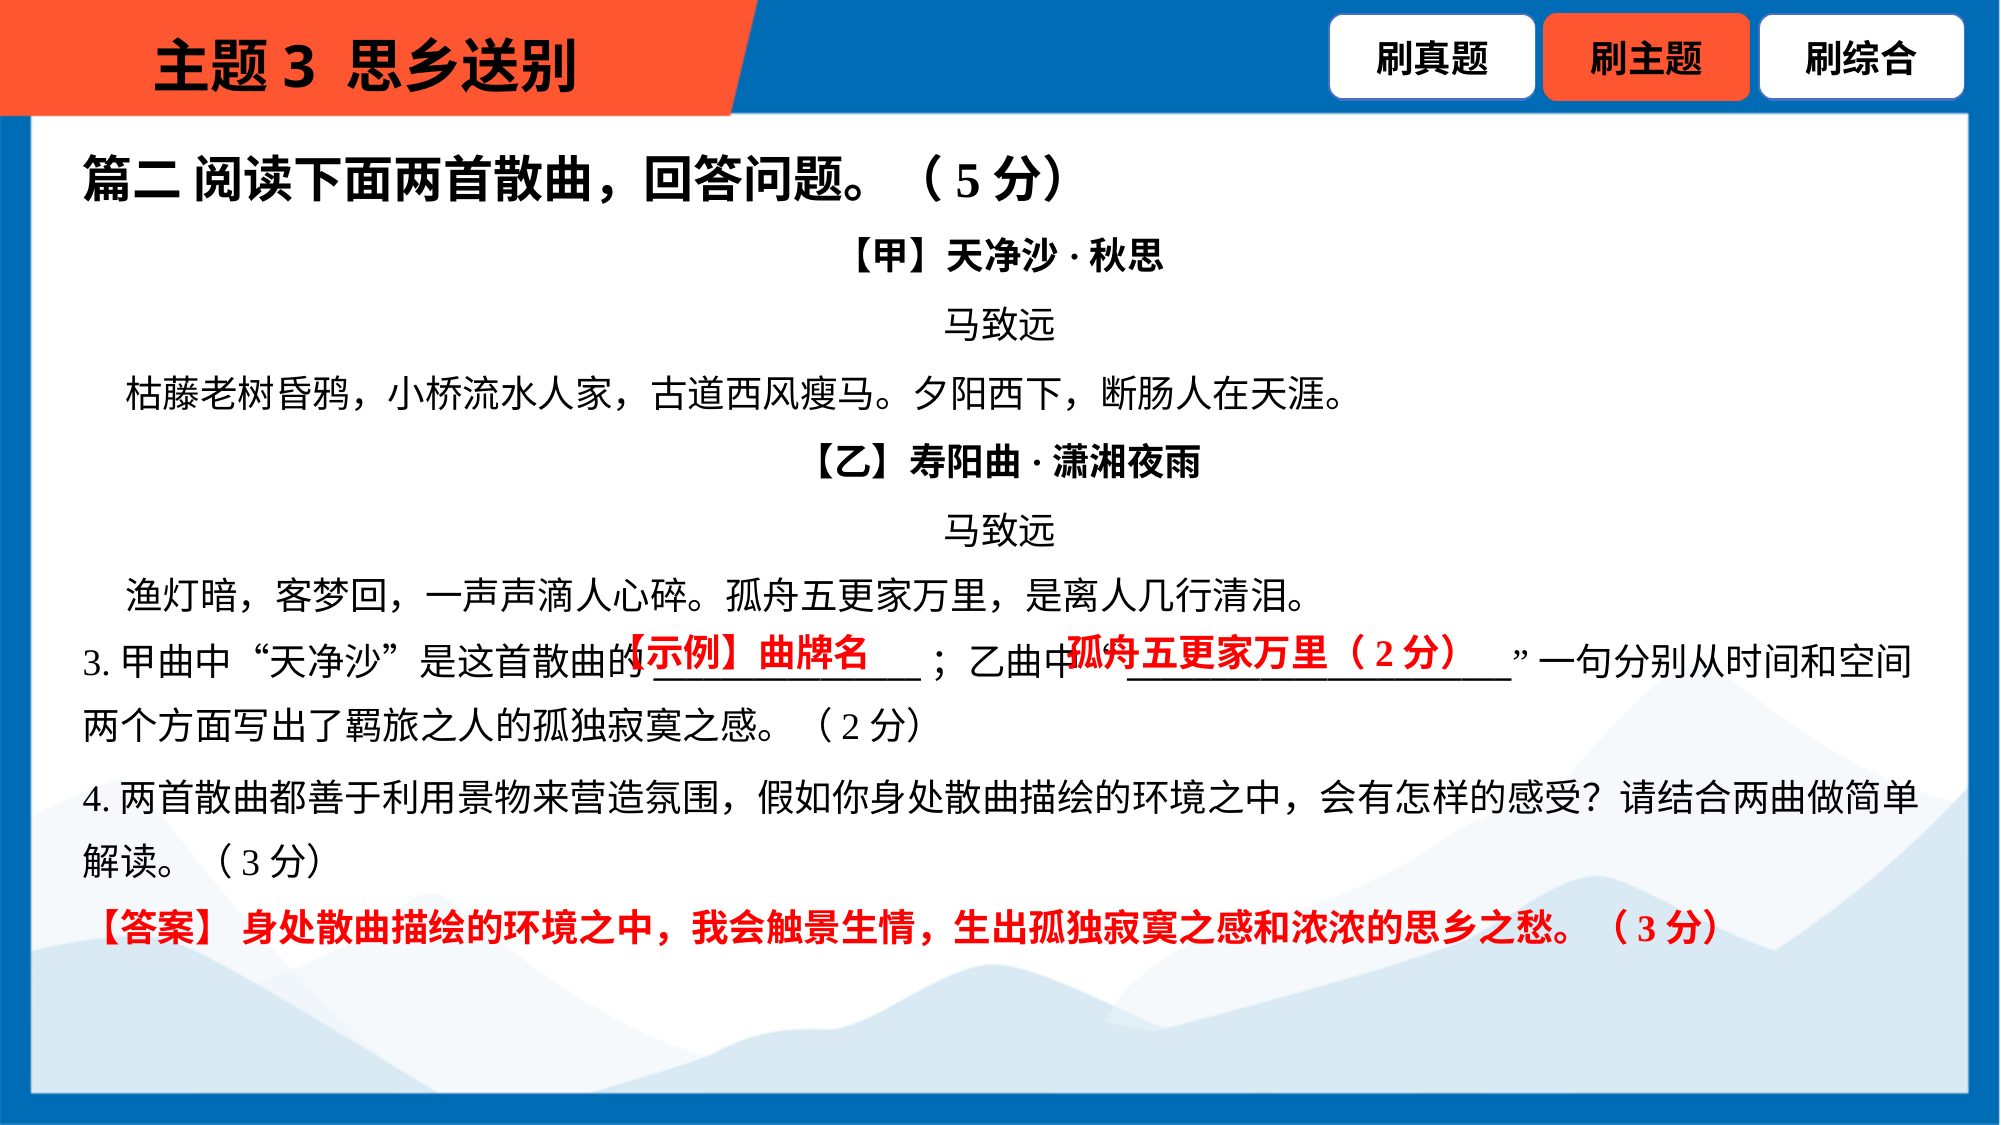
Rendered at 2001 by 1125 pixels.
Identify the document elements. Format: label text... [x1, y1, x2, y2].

text_box 【甲】天净沙·秋思 马致远 枯藤老树昏鸦，小桥流水人家，古道西风瘦马。夕阳西下，断肠人在天涯。 【乙】寿阳曲·潇湘夜雨 马致远 渔灯暗，客梦回，一声声滴人心碎。孤舟五更家万里，是离人几行清泪。 [82, 208, 1917, 610]
text_box 篇二 阅读下面两首散曲，回答问题。（5分） [82, 146, 1917, 207]
picture [0, 0, 2000, 1125]
text_box 【答案】 身处散曲描绘的环境之中，我会触景生情，生出孤独寂寞之感和浓浓的思乡之愁。（3分） [82, 884, 1917, 942]
text_box 【示例】曲牌名 [594, 608, 885, 667]
text_box 孤舟五更家万里（2分） [1061, 608, 1483, 667]
text_box 4.两首散曲都善于利用景物来营造氛围，假如你身处散曲描绘的环境之中，会有怎样的感受？请结合两曲做简单 解读。（3分） [82, 750, 1917, 877]
text_box 3.甲曲中“天净沙”是这首散曲的________________；乙曲中“_______________________”一句分别从时间和空间 两个方面写出了羁旅之人的孤独寂寞之感。（2分） [82, 613, 1917, 741]
